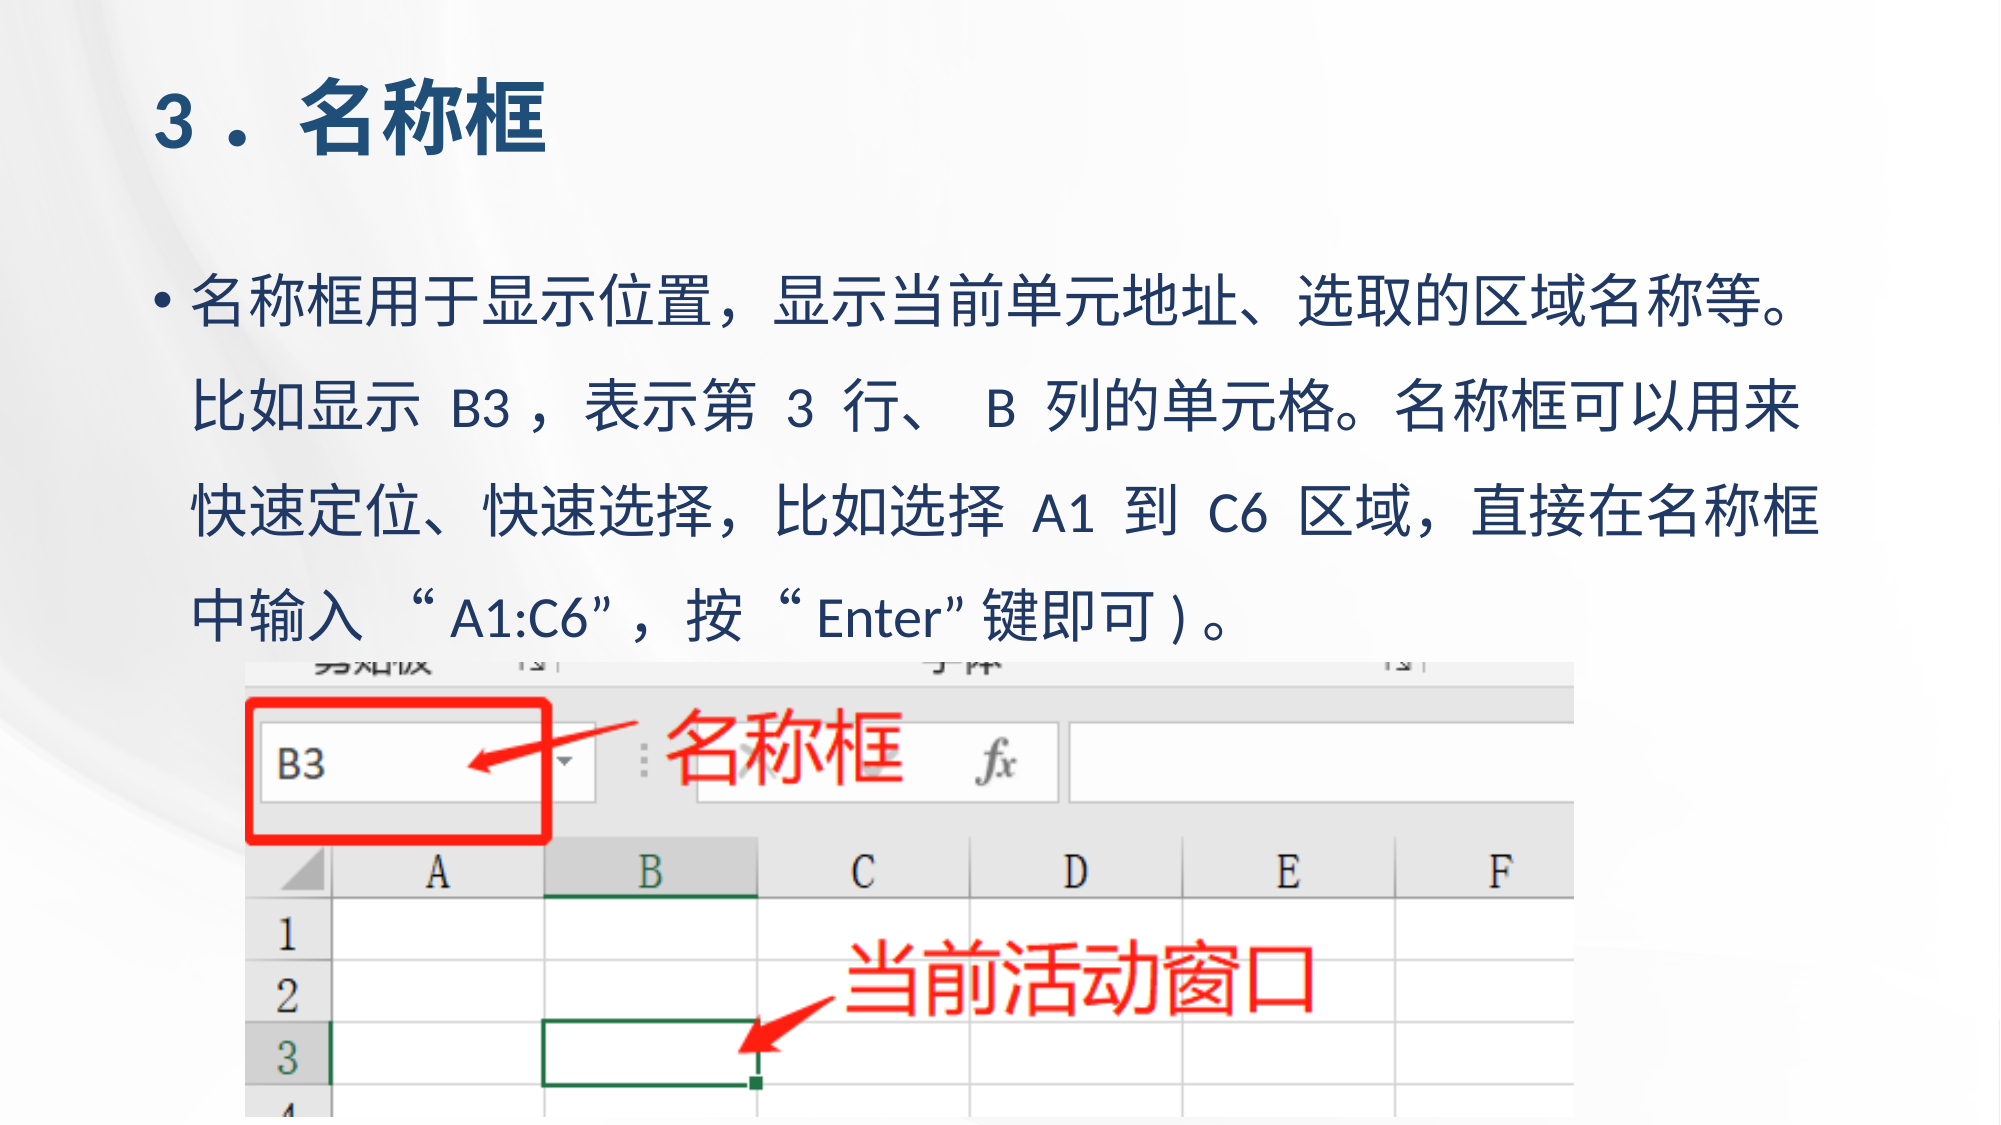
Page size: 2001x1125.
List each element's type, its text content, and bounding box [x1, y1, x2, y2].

title 3．名称框 [137, 59, 1863, 184]
list 名称框用于显示位置，显示当前单元地址、选取的区域名称等。比如显示 B3，表示第 3 行、 B 列的单元格。名称框可以用来快速定位、快速选择，比如选择 A1 到 C6 区域，直接在名称框中输入 “A1:C6”，按“Enter”键即可)。 [137, 222, 1863, 1043]
picture [244, 662, 1574, 1117]
